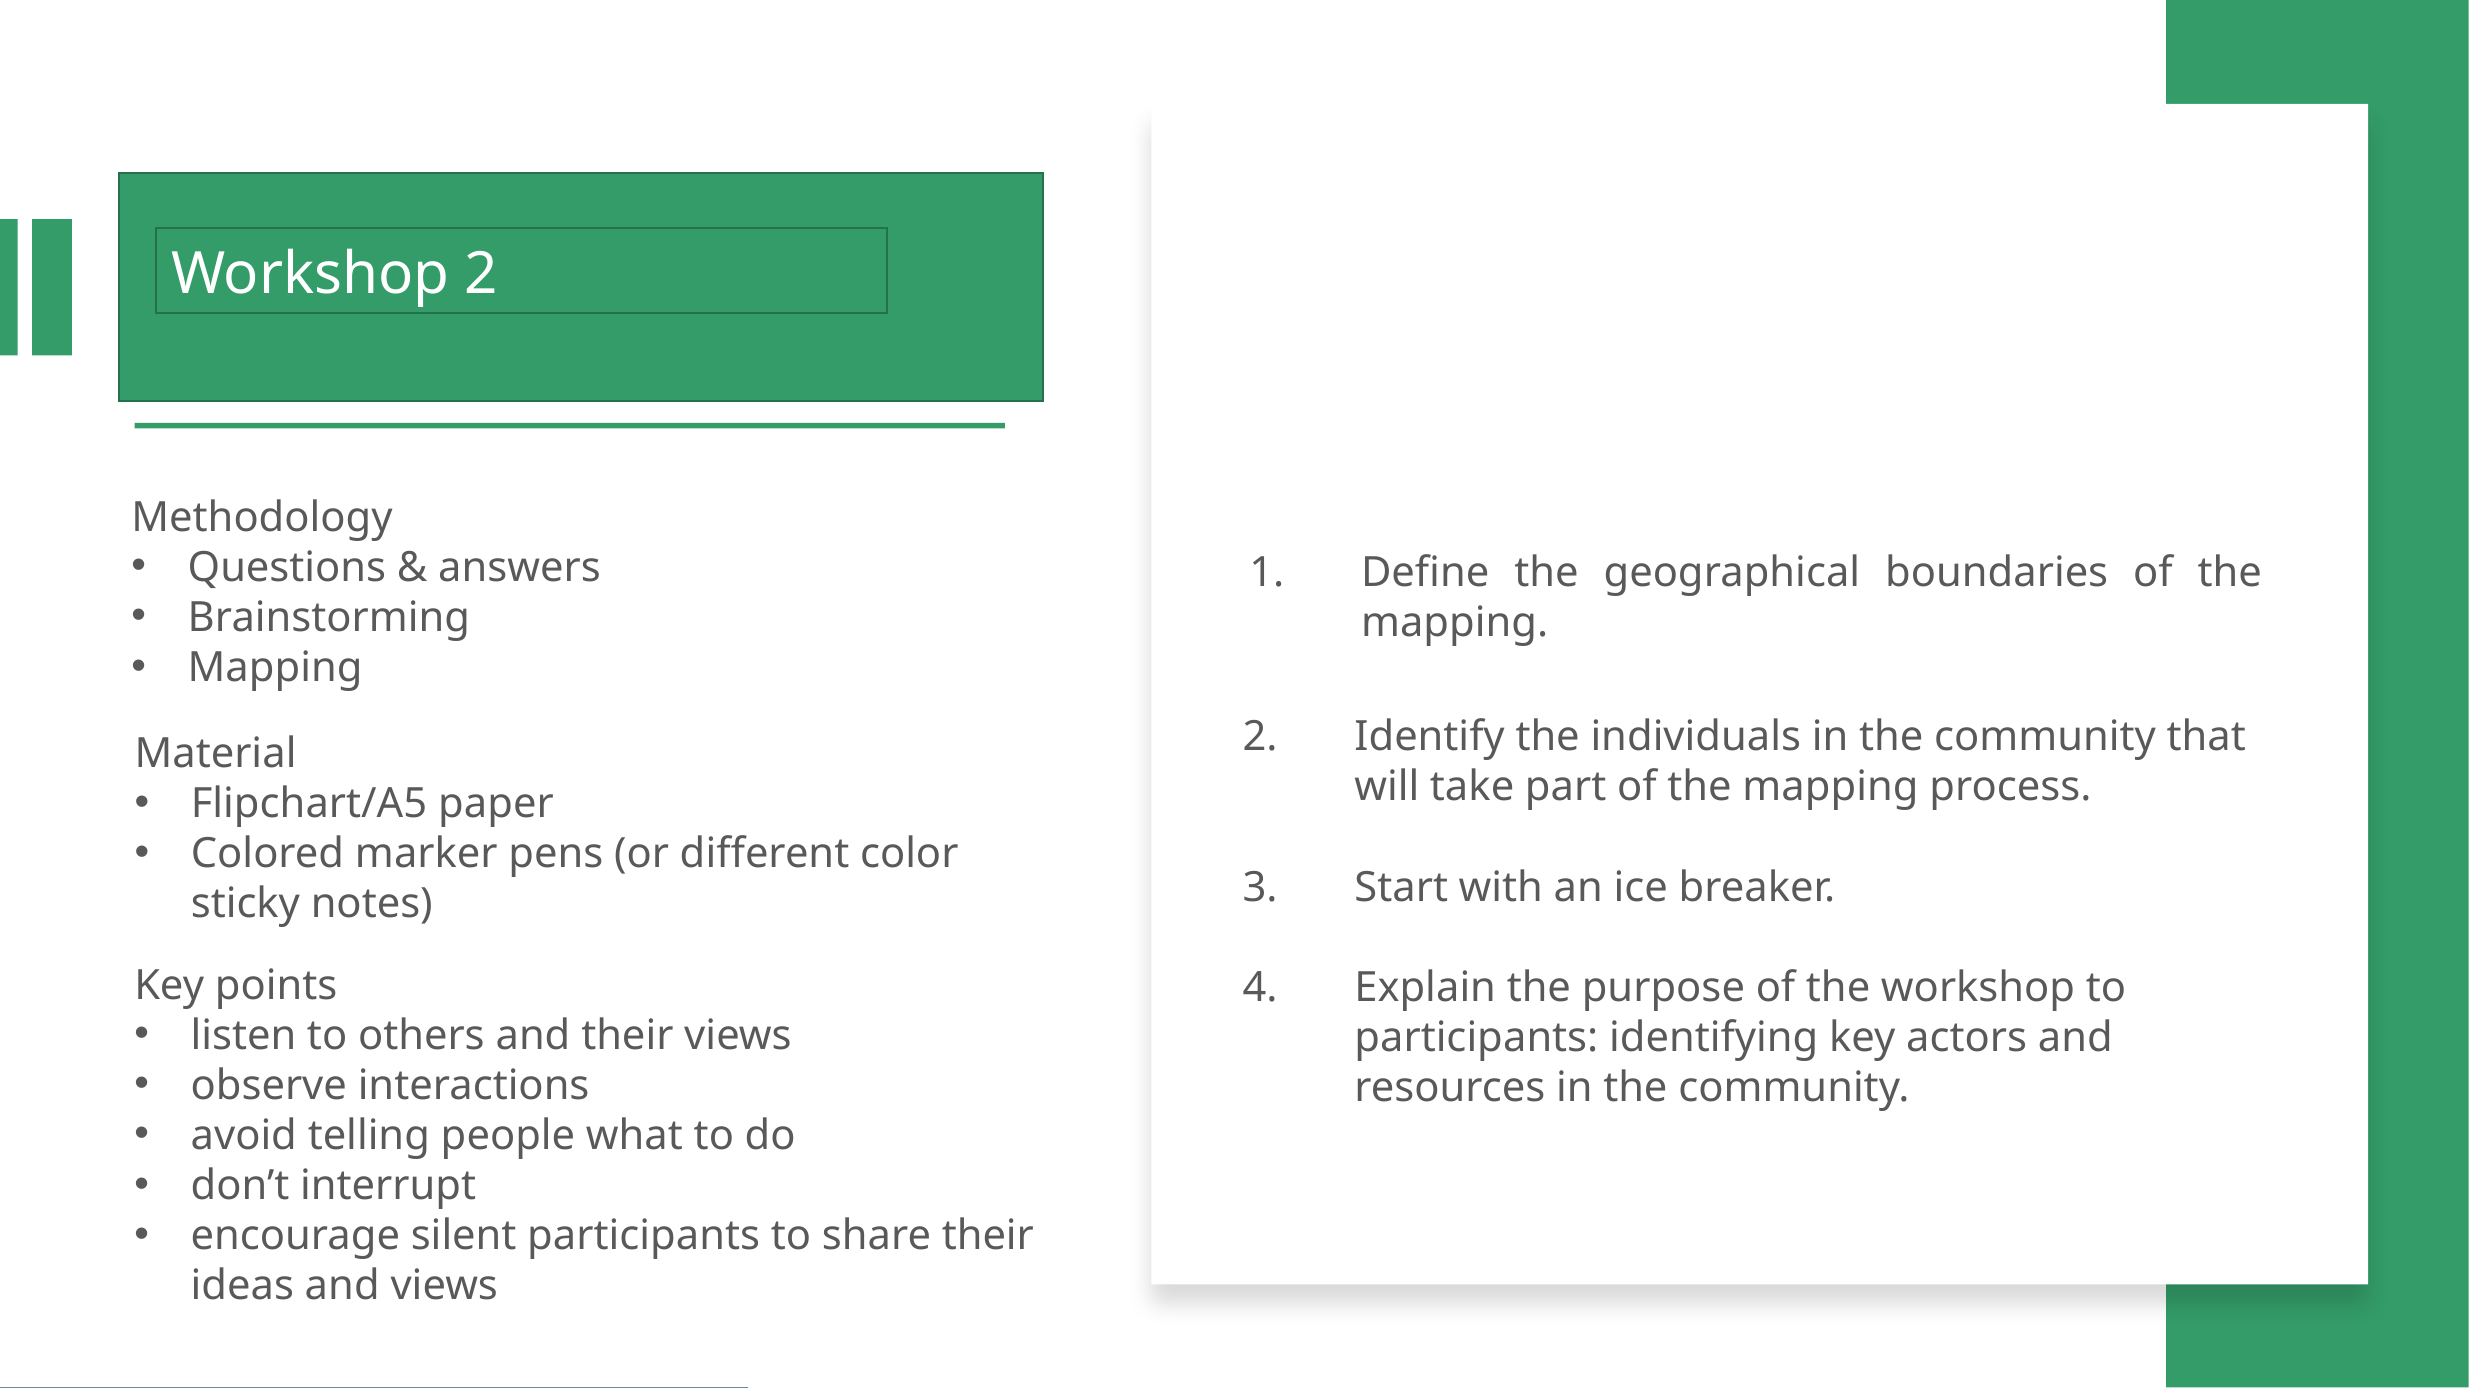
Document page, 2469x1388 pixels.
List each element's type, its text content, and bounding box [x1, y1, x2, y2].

text_box [2166, 0, 2469, 1388]
title [119, 173, 1043, 402]
text_box Material Flipchart/A5 paper Colored marker pens (or different color sticky notes) [134, 726, 1068, 950]
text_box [0, 218, 73, 356]
text_box [0, 0, 2166, 1388]
text_box [1151, 103, 2369, 1285]
text_box Workshop 2 [156, 227, 887, 313]
text_box [134, 422, 1005, 429]
text_box Key points listen to others and their views observe interactions avoid telling people what to do don’t interrupt encourage silent participants to share their ideas and views [119, 950, 1078, 1316]
text_box Define the geographical boundaries of the mapping. [1234, 537, 2278, 693]
text_box [119, 449, 1043, 950]
text_box Methodology Questions & answers Brainstorming Mapping [131, 489, 920, 720]
text_box Identify the individuals in the community that will take part of the mapping process. Start with an ice breaker. Explain the purpose of the workshop to participants: identifying key actors and resources in the community. [1227, 701, 2278, 1157]
